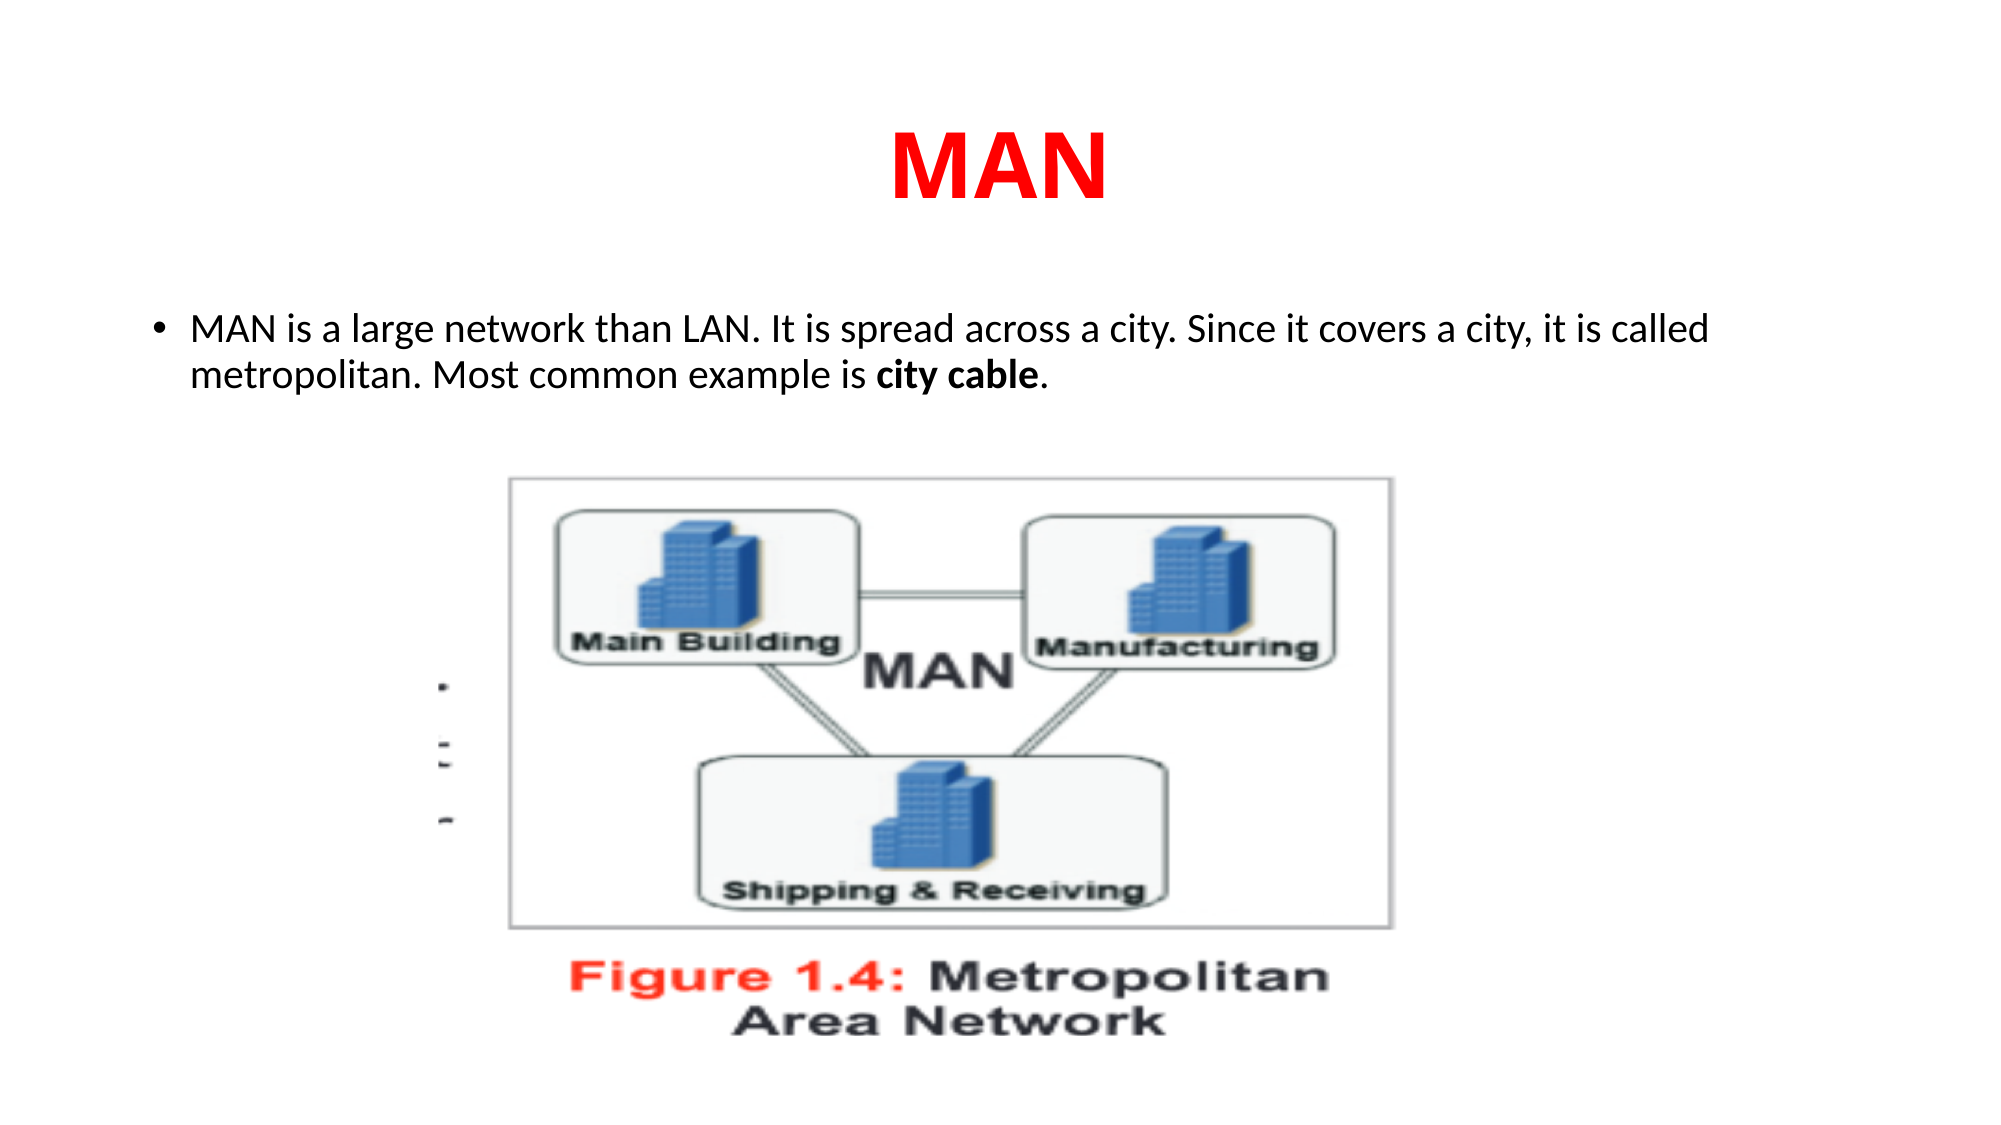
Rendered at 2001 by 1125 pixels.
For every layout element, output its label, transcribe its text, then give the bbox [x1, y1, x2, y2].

title MAN [137, 59, 1863, 278]
picture [440, 258, 1405, 1125]
list MAN is a large network than LAN. It is spread across a city. Since it covers a city, it is called metropolitan. Most common example is city cable. [1215, 299, 1863, 1014]
list MAN is a large network than LAN. It is spread across a city. Since it covers a city, it is called metropolitan. Most common example is city cable. [137, 299, 628, 1014]
